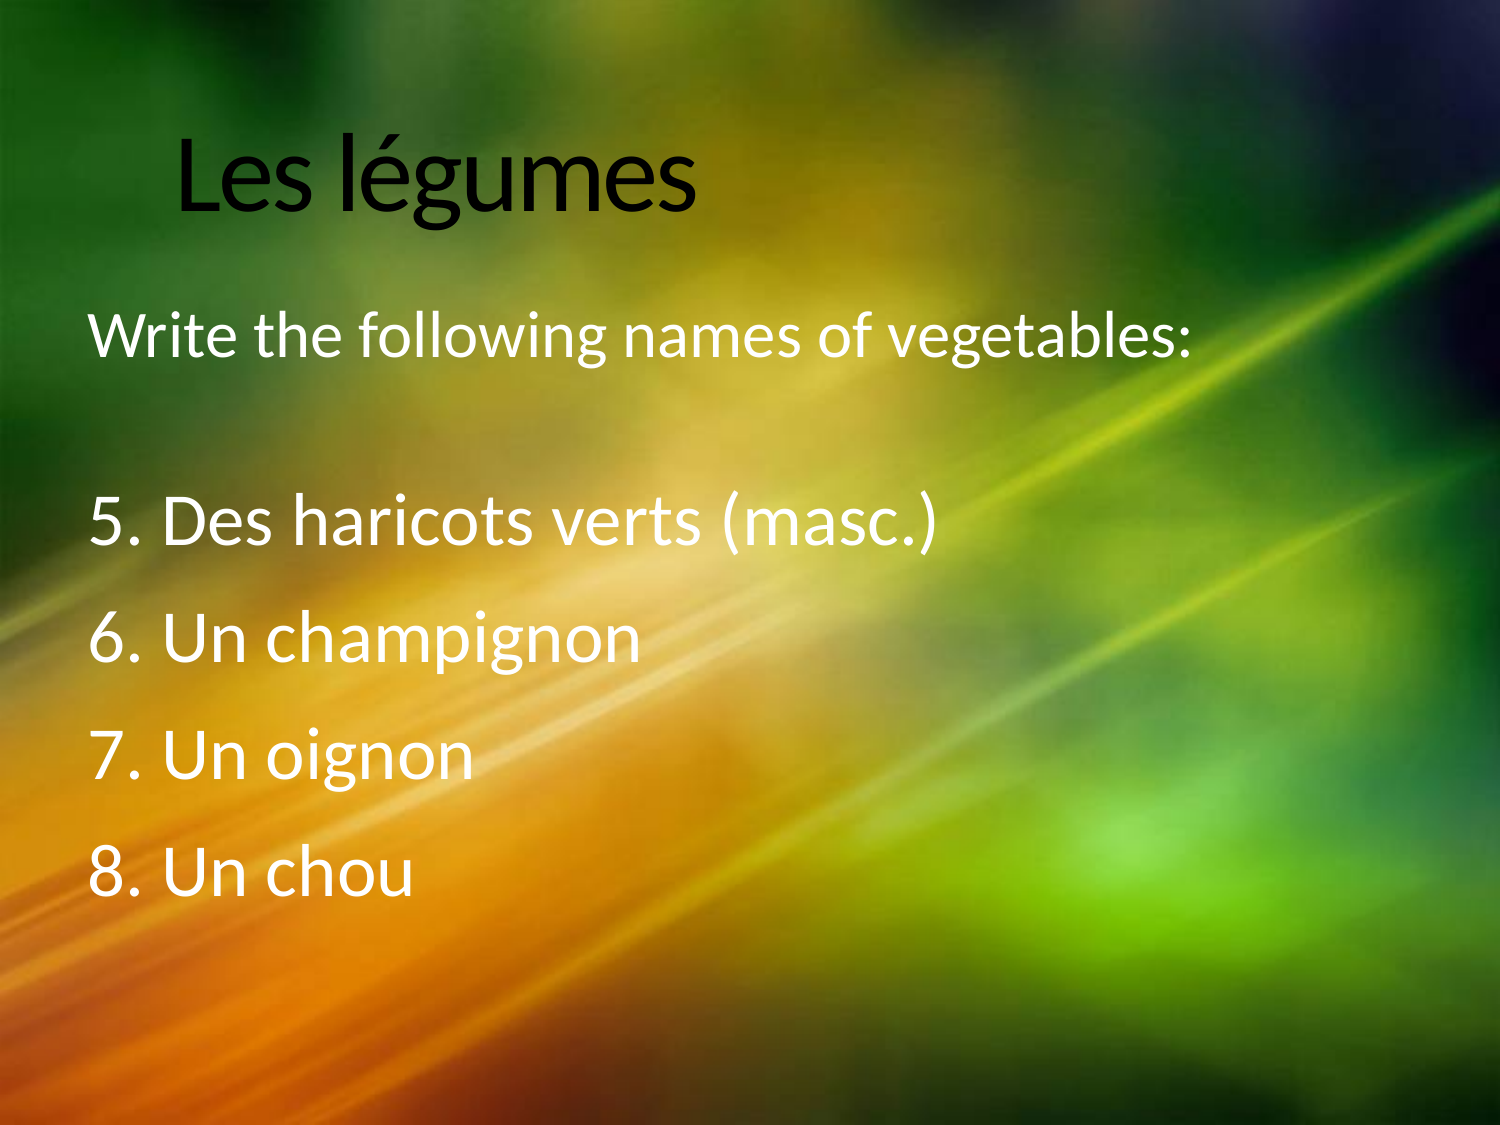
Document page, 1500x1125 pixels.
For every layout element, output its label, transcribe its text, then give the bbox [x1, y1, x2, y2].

subtitle Write the following names of vegetables: 5. Des haricots verts (masc.) 6. Un champignon 7. Un oignon 8. Un chou [87, 299, 1380, 1025]
picture [0, 0, 1500, 1125]
title Les légumes [174, 50, 1331, 299]
